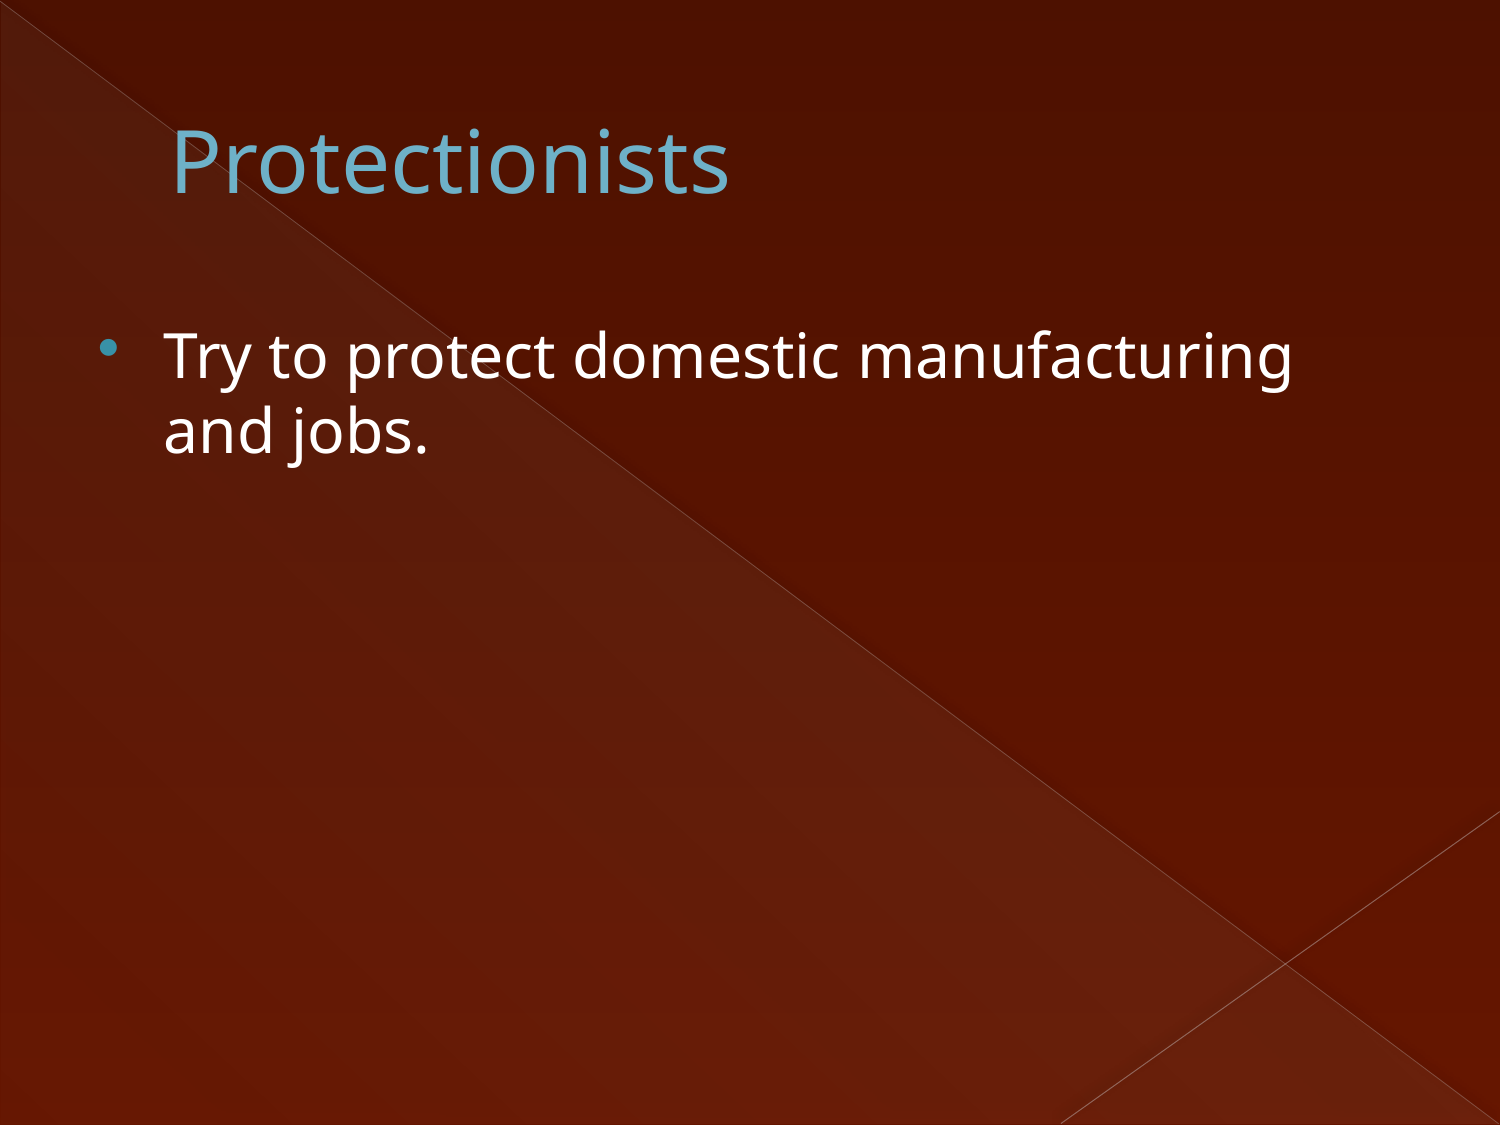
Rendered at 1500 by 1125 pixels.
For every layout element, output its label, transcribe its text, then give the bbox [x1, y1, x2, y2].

list Try to protect domestic manufacturing and jobs. [75, 308, 1425, 1059]
title Protectionists [75, 43, 1425, 274]
